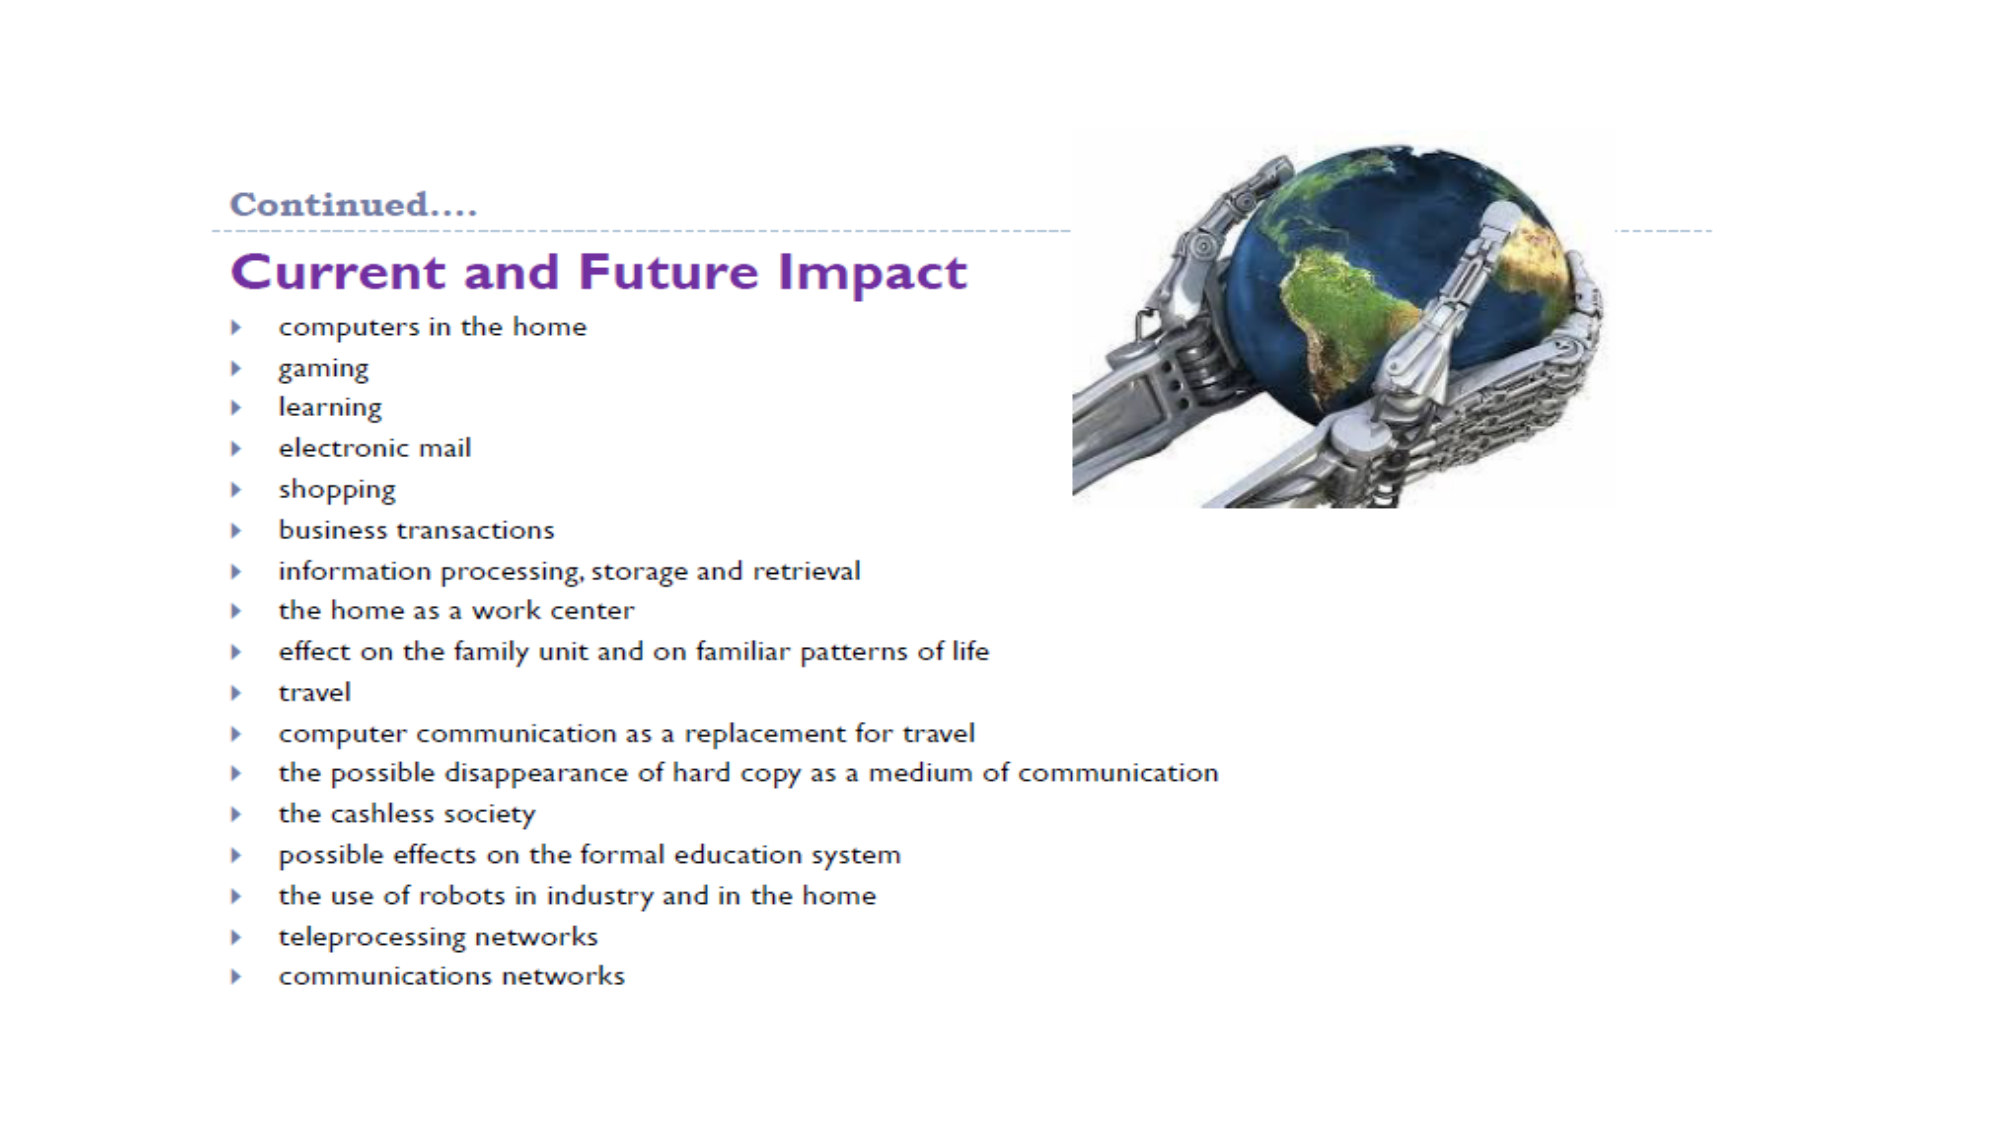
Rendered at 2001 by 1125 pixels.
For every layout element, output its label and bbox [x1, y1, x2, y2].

picture [183, 70, 1736, 1065]
